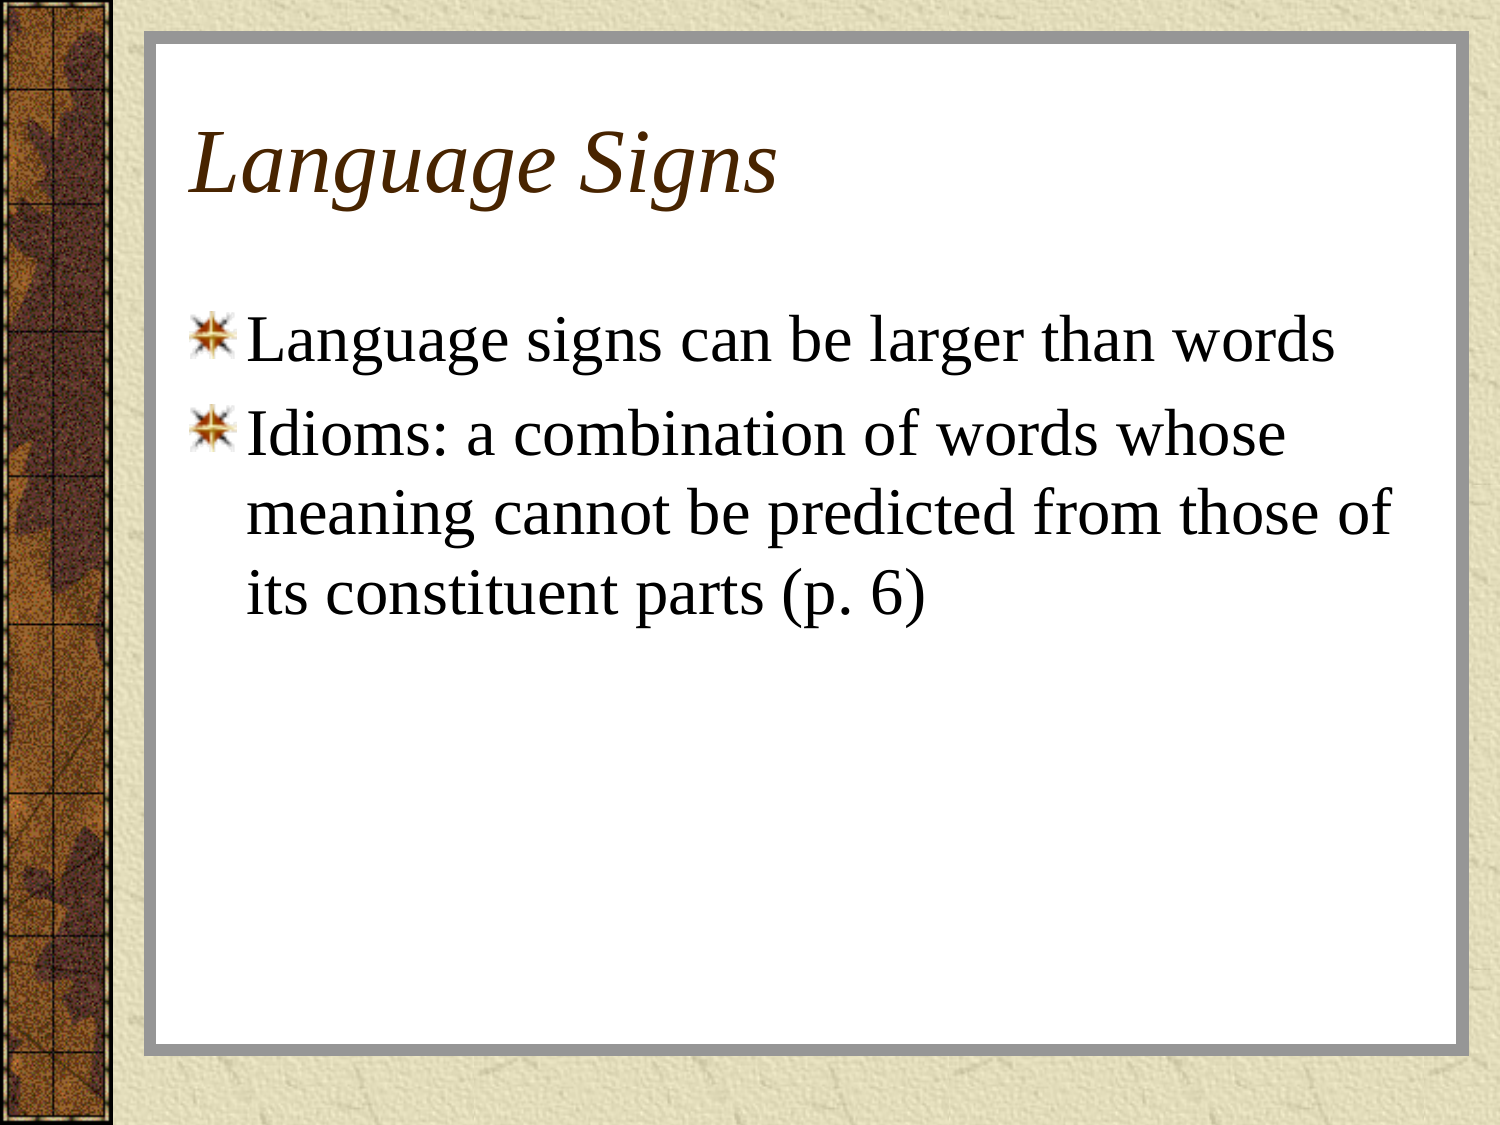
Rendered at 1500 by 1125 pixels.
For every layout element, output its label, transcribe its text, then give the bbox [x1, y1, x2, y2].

list Language signs can be larger than words Idioms: a combination of words whose meaning cannot be predicted from those of its constituent parts (p. 6) [174, 287, 1450, 963]
picture [0, 0, 1500, 1125]
title Language Signs [174, 62, 1450, 250]
